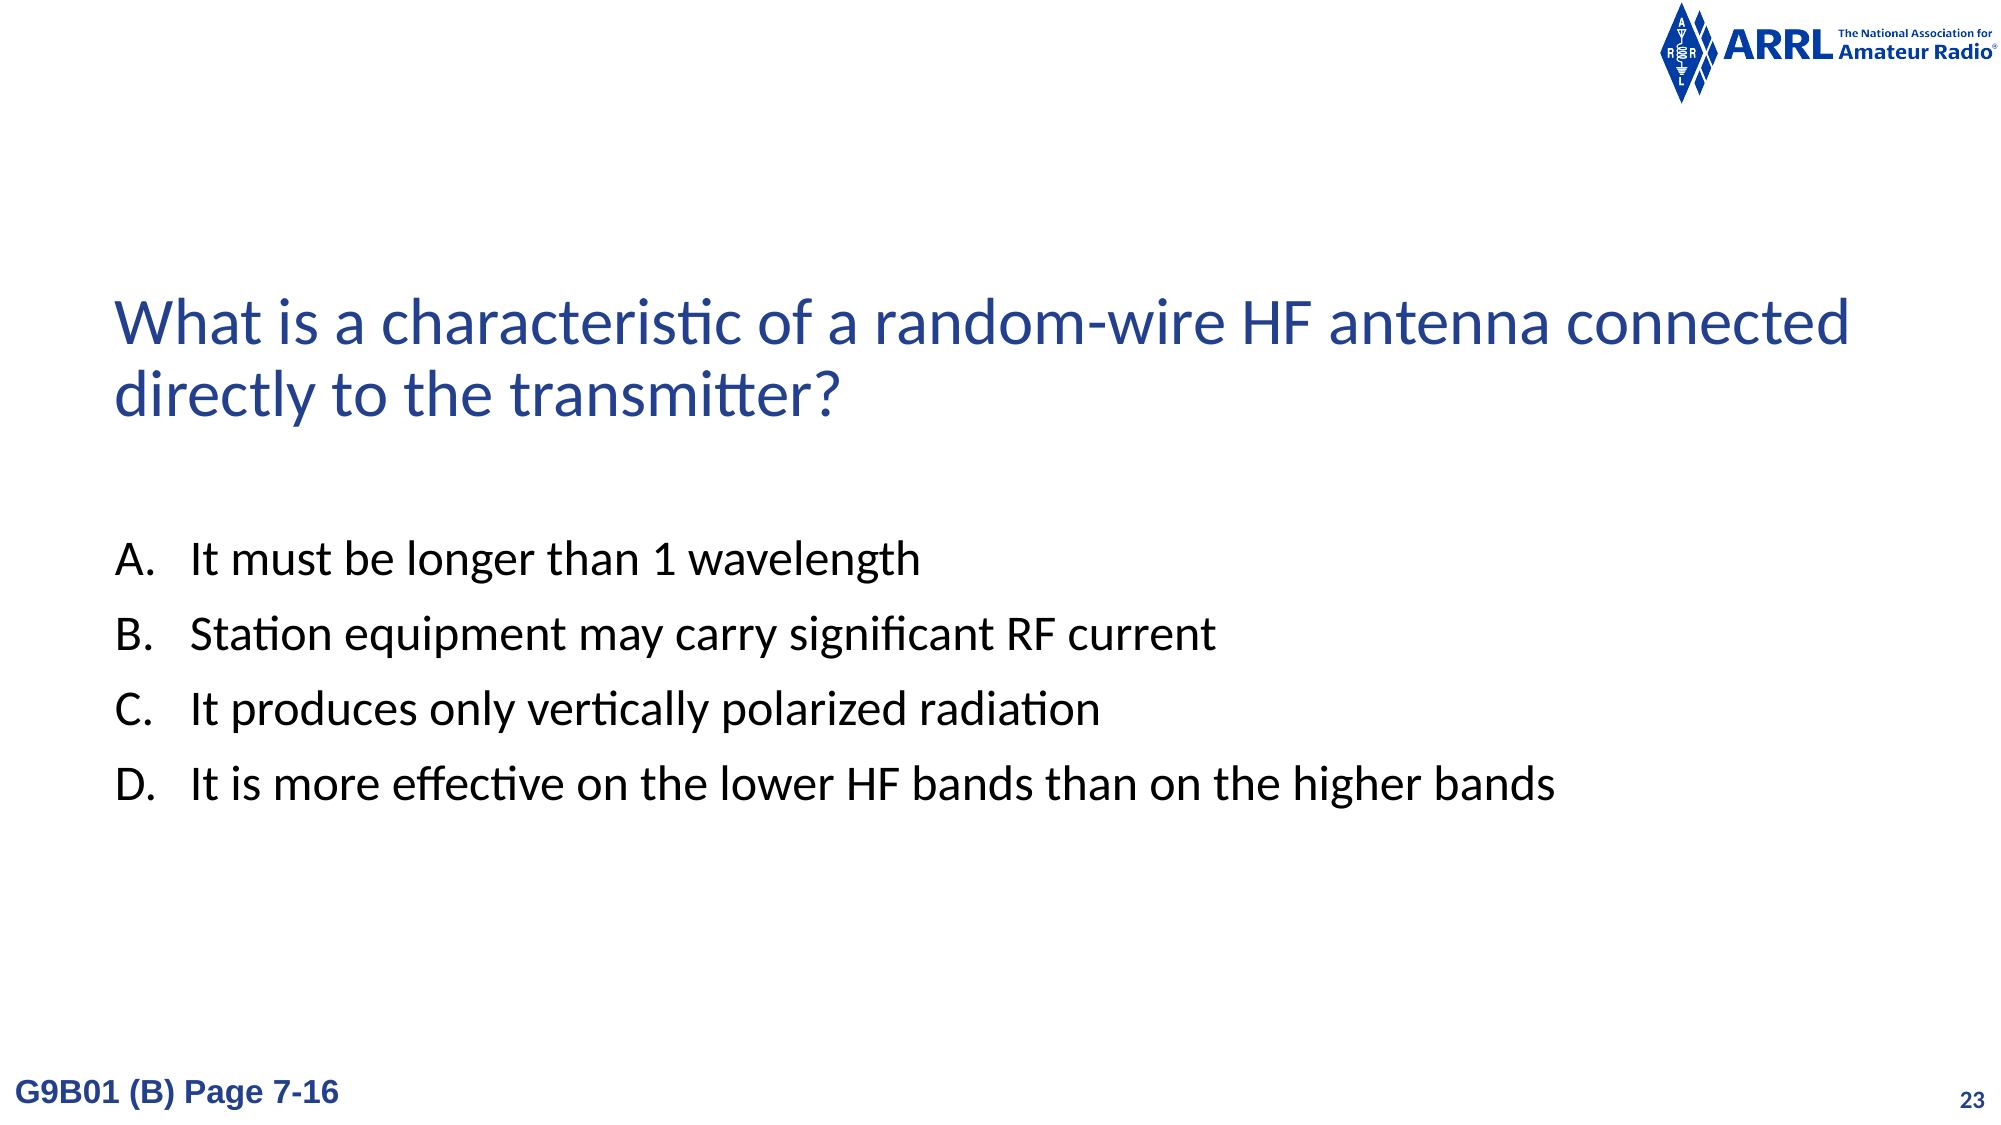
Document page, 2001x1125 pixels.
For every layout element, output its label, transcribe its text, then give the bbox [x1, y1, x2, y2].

list It must be longer than 1 wavelength Station equipment may carry significant RF current It produces only vertically polarized radiation It is more effective on the lower HF bands than on the higher bands [99, 525, 1900, 1005]
title What is a characteristic of a random-wire HF antenna connected directly to the transmitter? [99, 249, 1900, 468]
text_box 23 [1875, 1076, 2000, 1121]
text_box G9B01 (B) Page 7-16 [0, 1062, 1313, 1118]
picture [1658, 0, 1999, 106]
